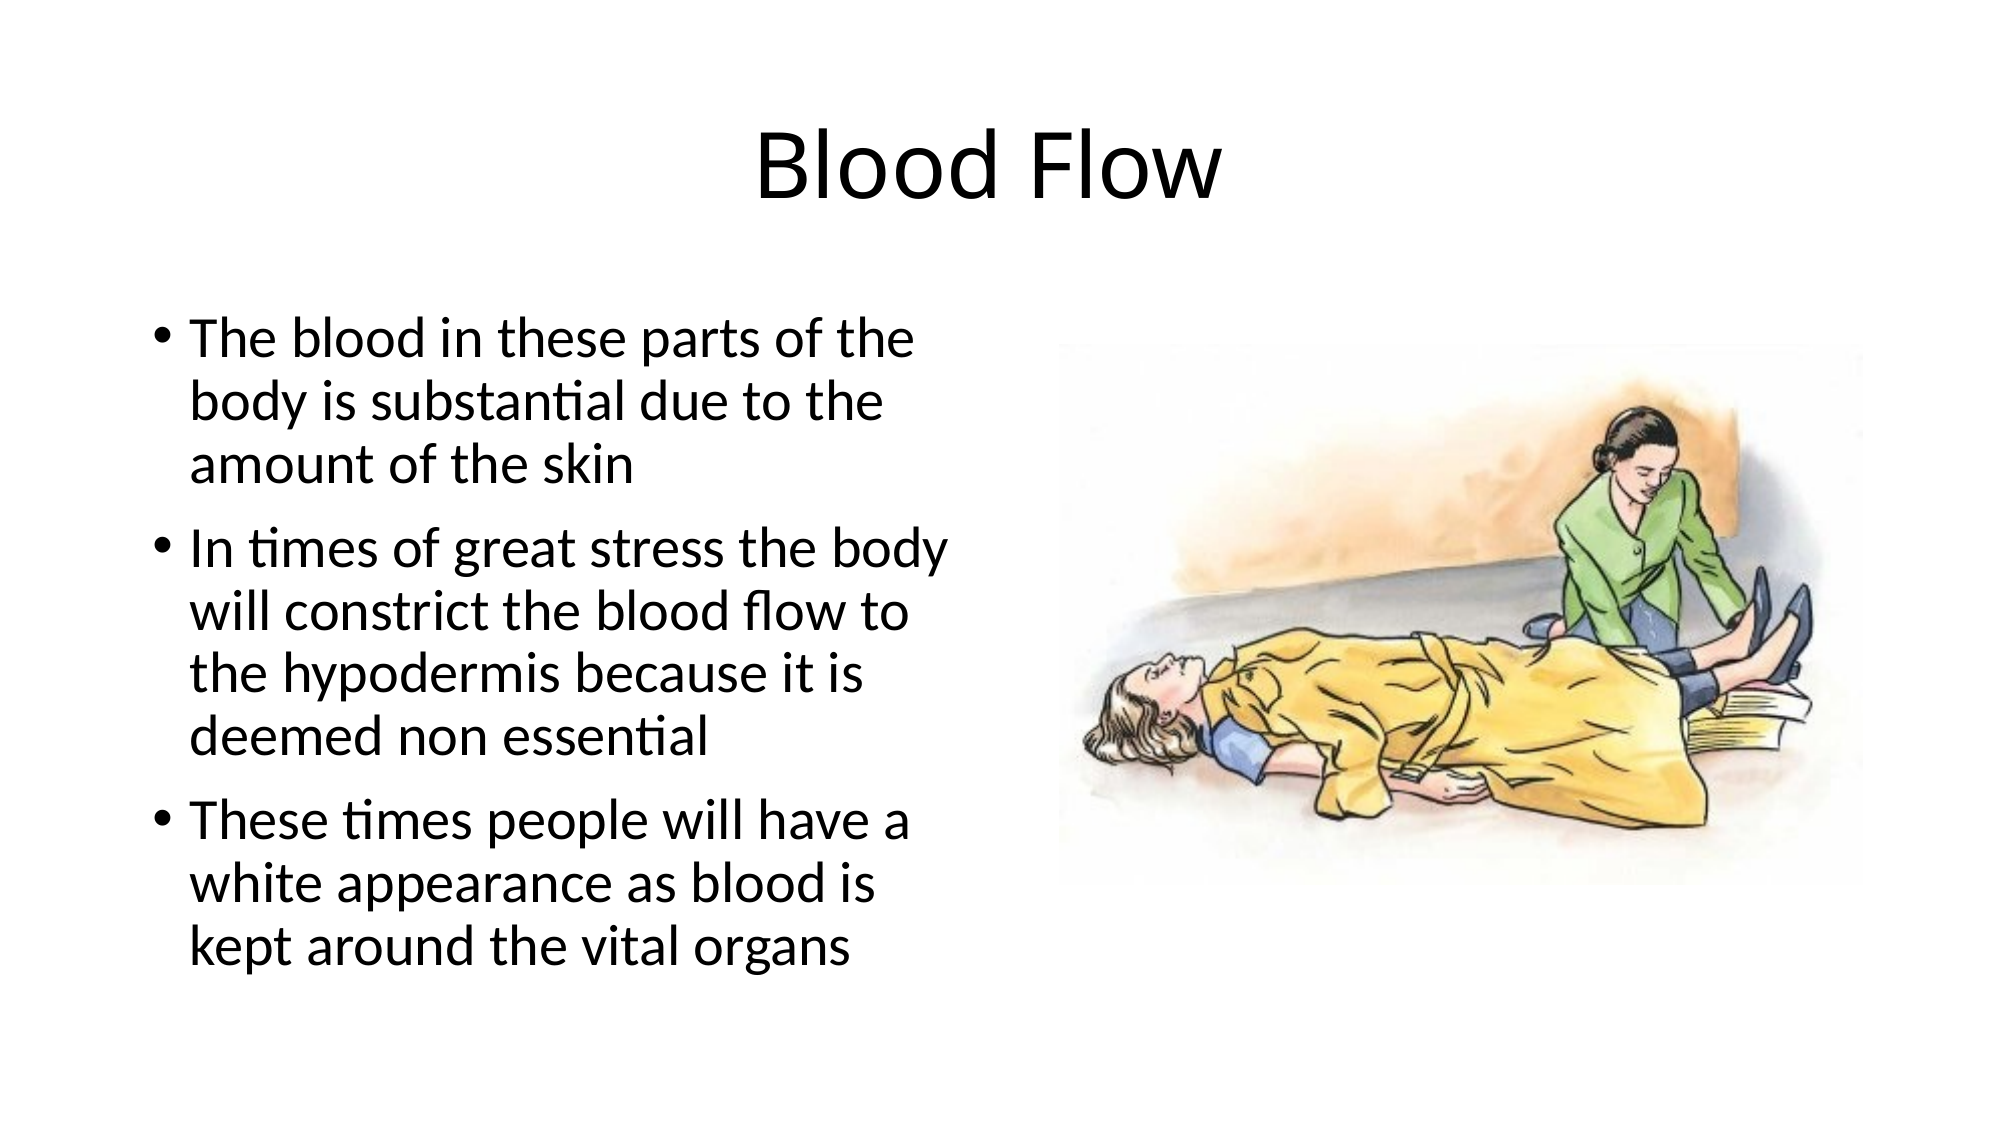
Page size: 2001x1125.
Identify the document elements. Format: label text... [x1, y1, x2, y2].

list The blood in these parts of the body is substantial due to the amount of the skin In times of great stress the body will constrict the blood flow to the hypodermis because it is deemed non essential These times people will have a white appearance as blood is kept around the vital organs [137, 299, 988, 1014]
title Blood Flow [137, 59, 1863, 278]
picture [1059, 344, 1863, 885]
